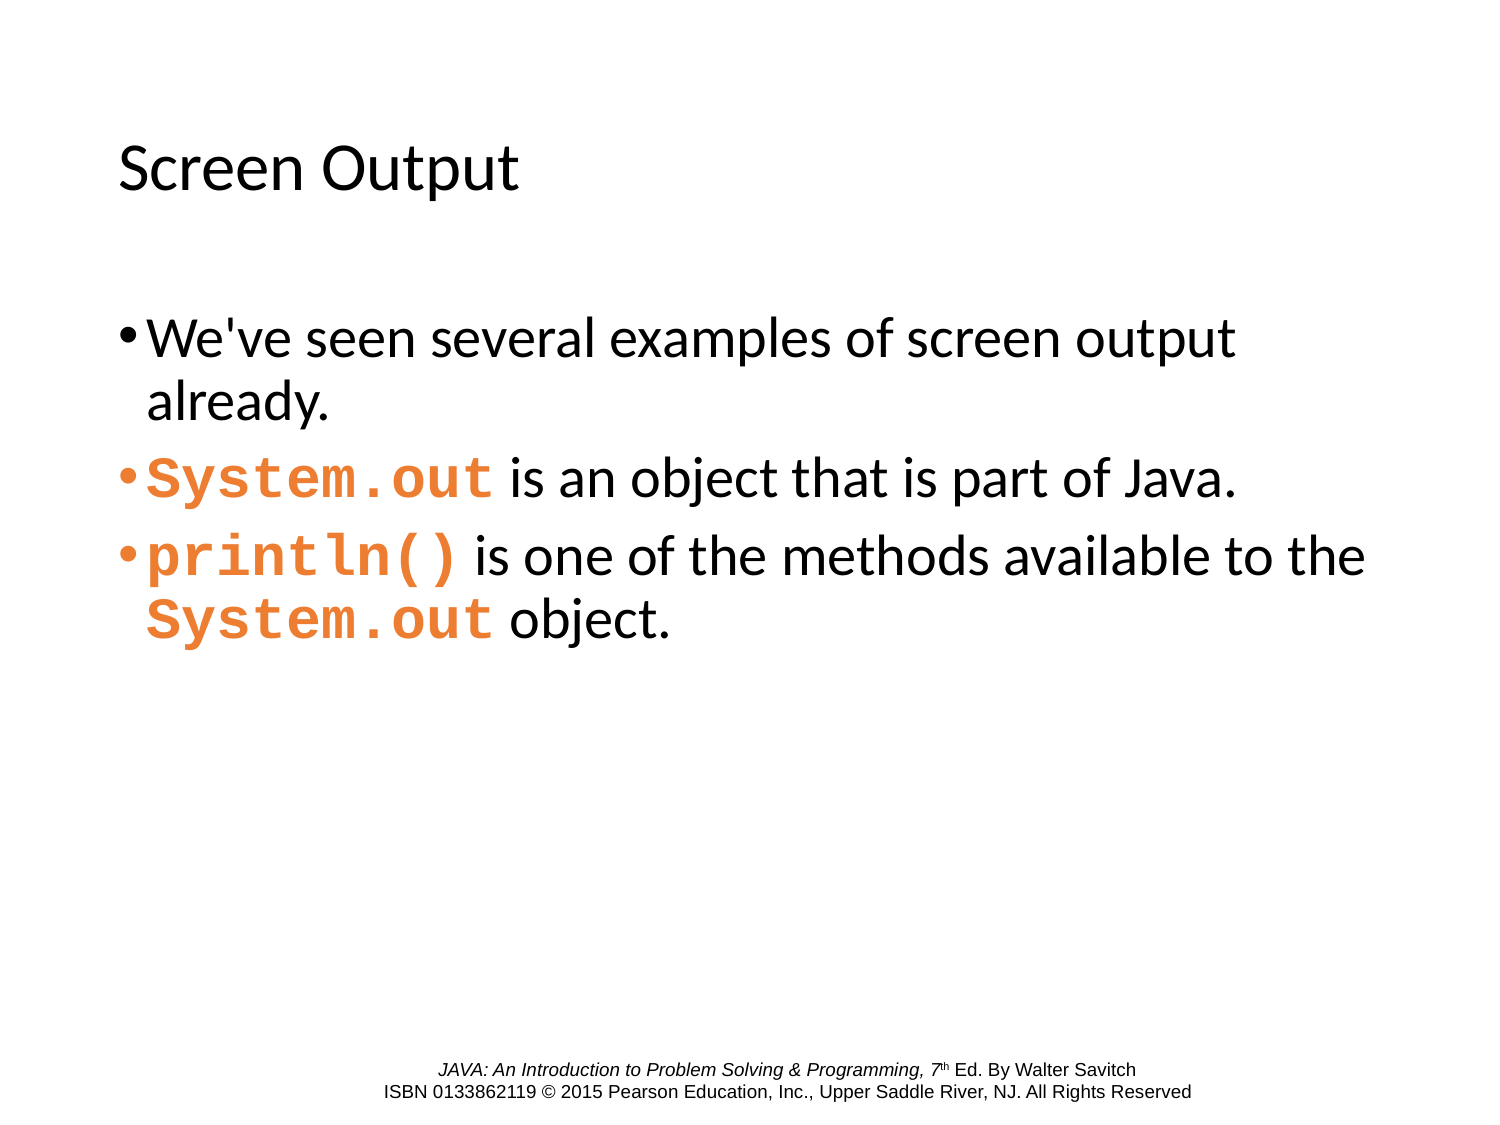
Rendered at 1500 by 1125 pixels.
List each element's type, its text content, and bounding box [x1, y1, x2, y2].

list We've seen several examples of screen output already. System.out is an object that is part of Java. println() is one of the methods available to the System.out object. [103, 299, 1397, 1014]
title Screen Output [103, 59, 1397, 278]
